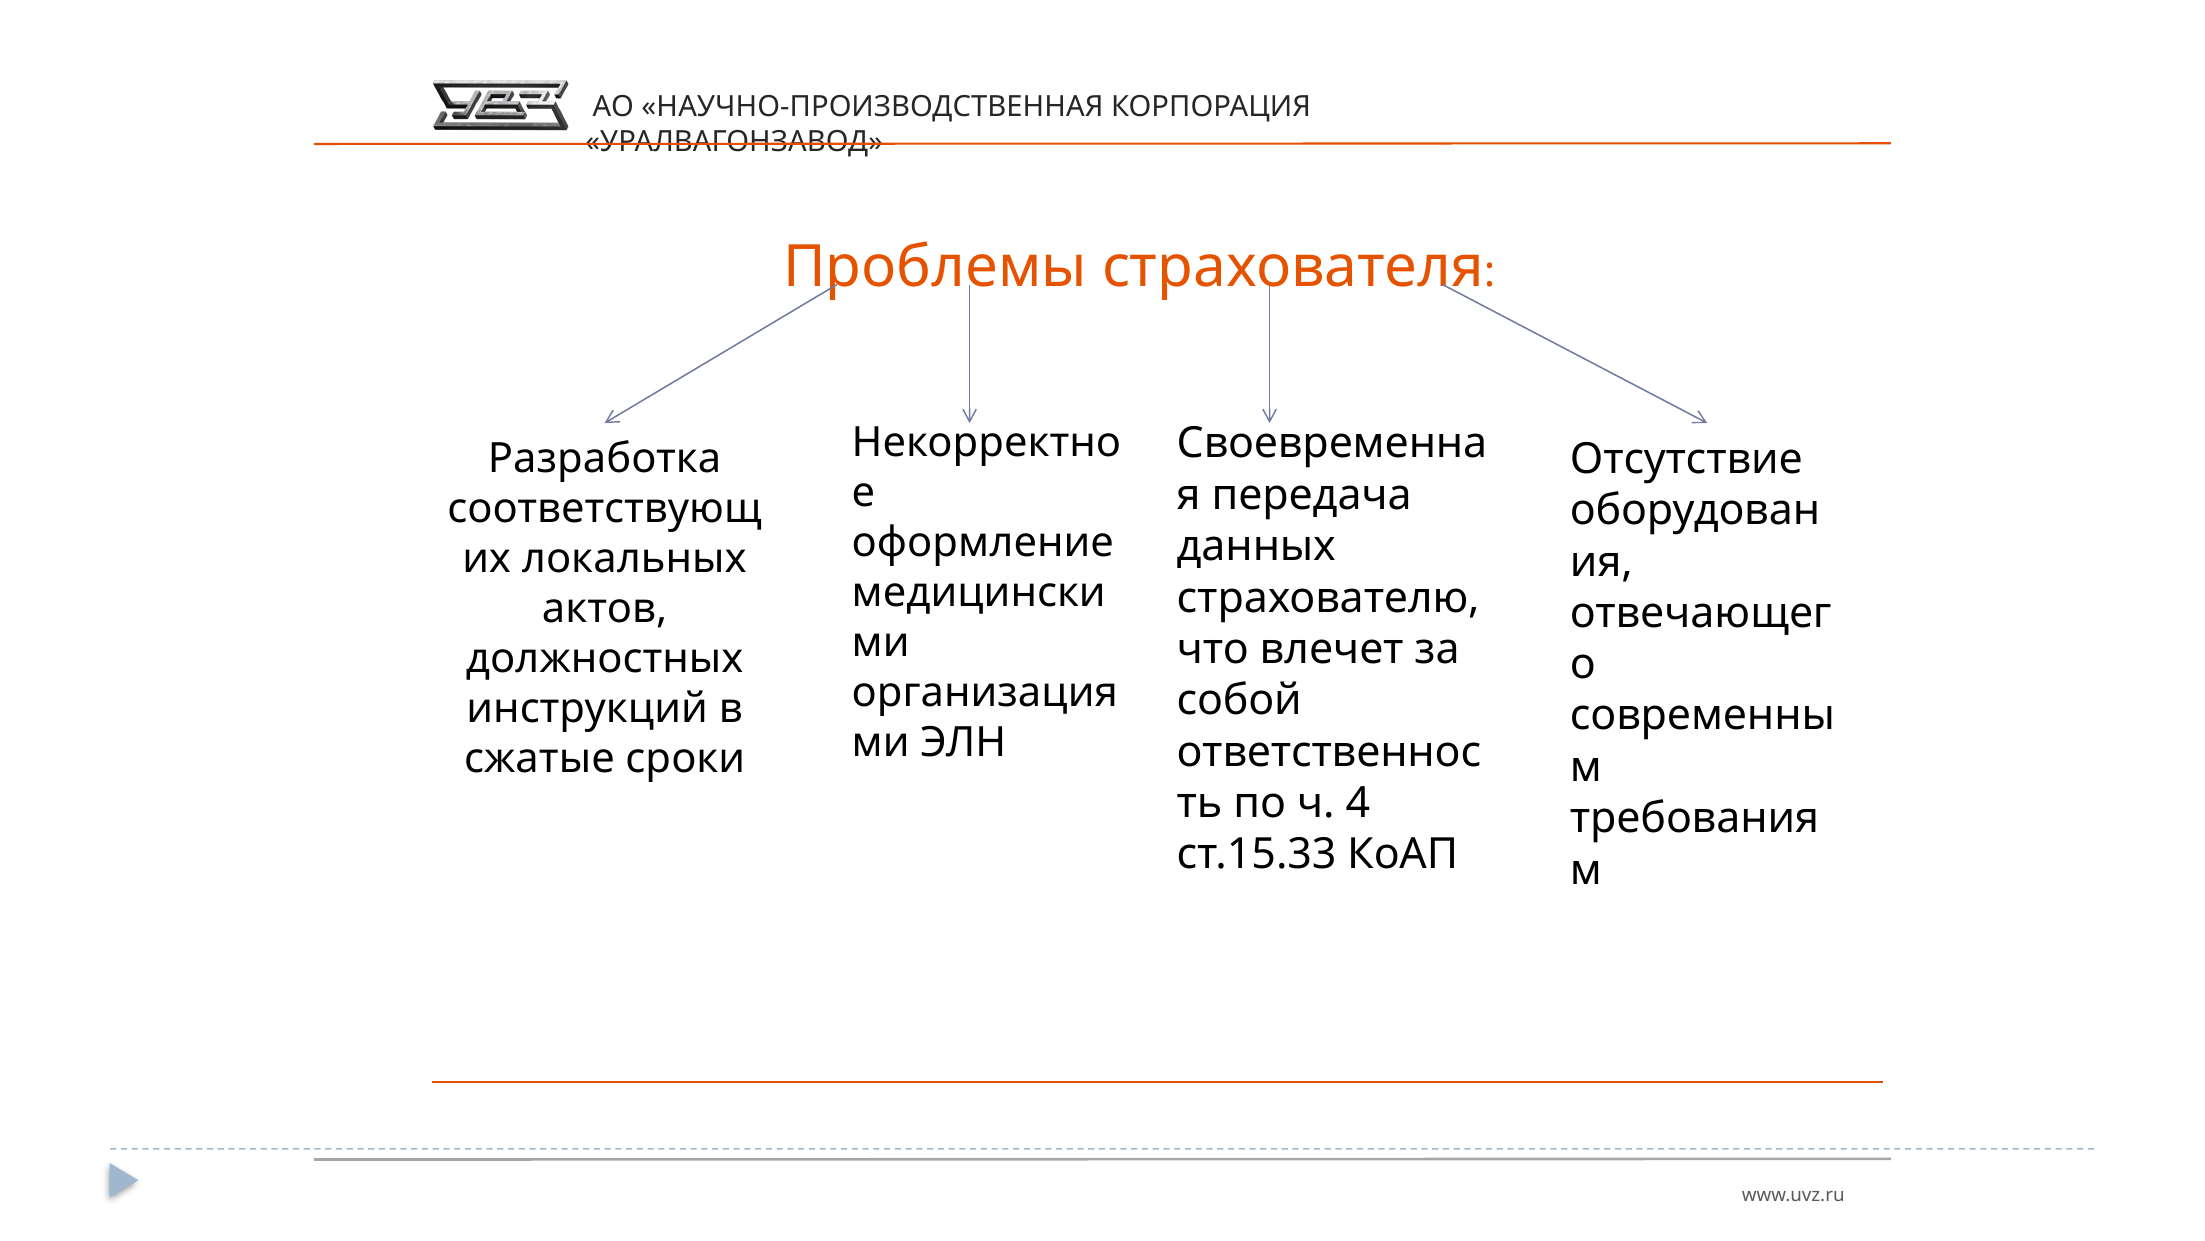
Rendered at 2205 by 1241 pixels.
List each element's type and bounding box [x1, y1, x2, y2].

text_box [1442, 284, 1708, 424]
text_box [604, 284, 838, 424]
text_box [313, 75, 1892, 1213]
